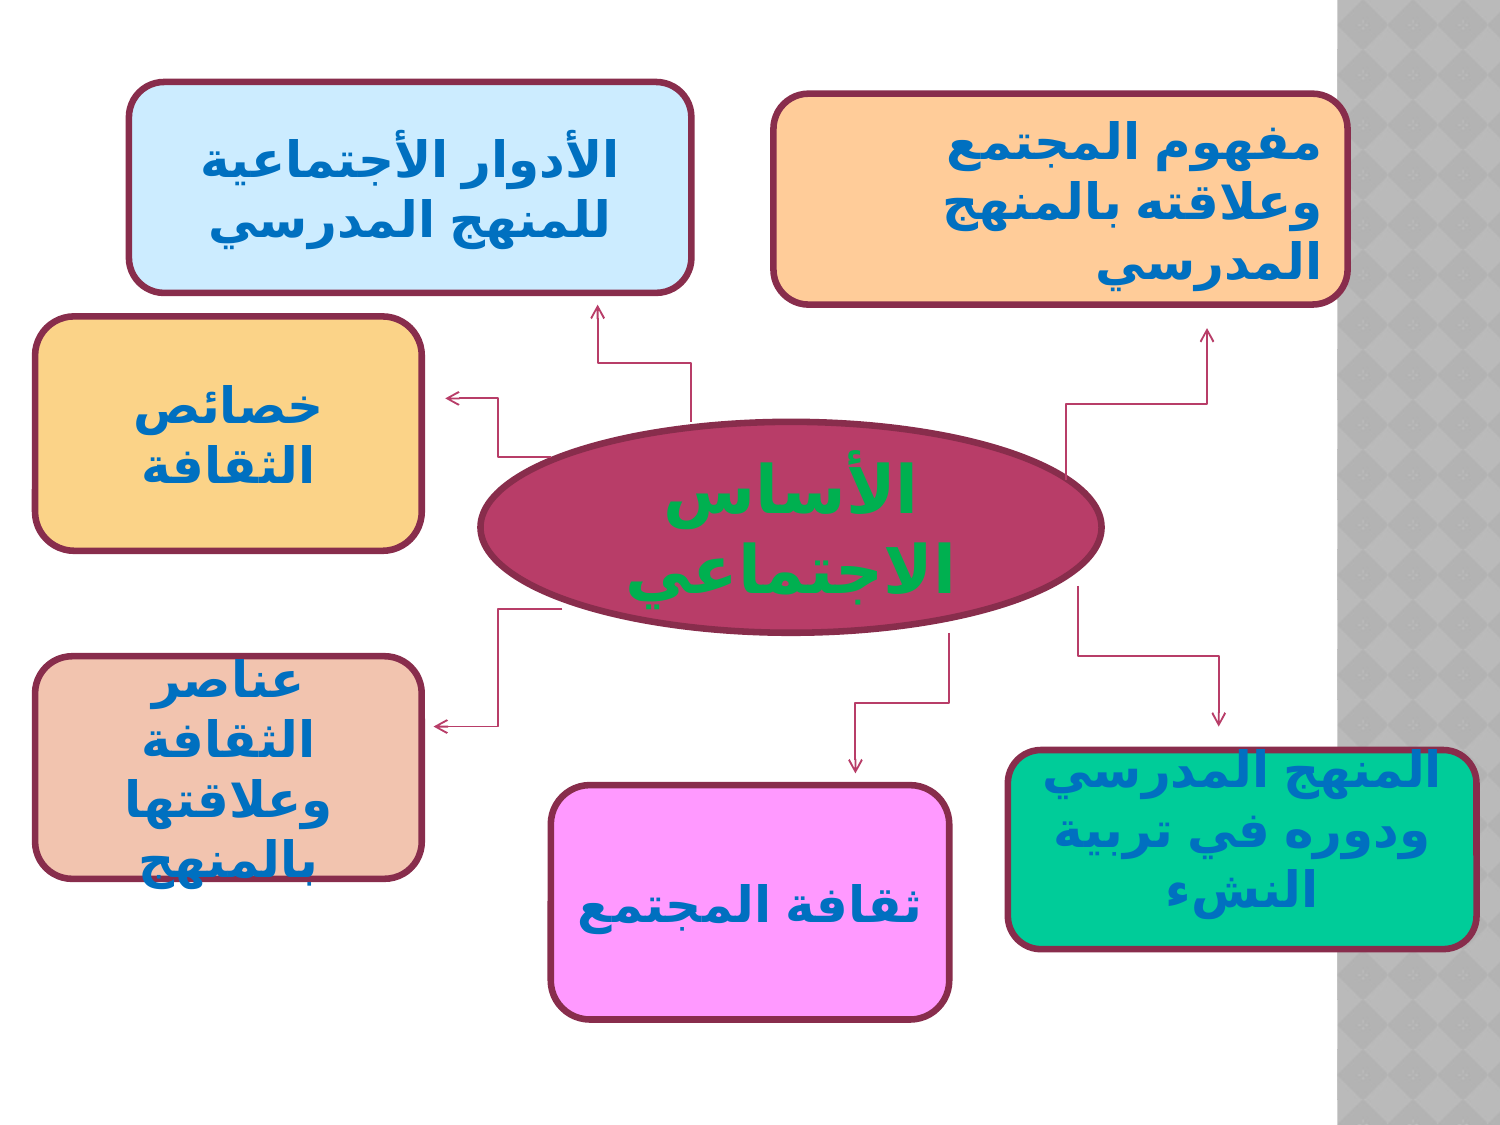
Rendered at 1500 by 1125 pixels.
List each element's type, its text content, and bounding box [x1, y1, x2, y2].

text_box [1077, 585, 1220, 727]
text_box الأساس الاجتماعي [477, 418, 1105, 637]
text_box الأدوار الأجتماعية للمنهج المدرسي [125, 78, 695, 297]
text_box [1060, 333, 1214, 475]
text_box المنهج المدرسي ودوره في تربية النشء [1004, 746, 1480, 953]
text_box ثقافة المجتمع [547, 781, 953, 1023]
text_box عناصر الثقافة وعلاقتها بالمنهج [31, 652, 426, 883]
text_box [831, 655, 974, 751]
text_box مفهوم المجتمع وعلاقته بالمنهج المدرسي [770, 90, 1351, 308]
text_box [444, 397, 552, 458]
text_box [585, 315, 704, 411]
text_box خصائص الثقافة [31, 313, 426, 555]
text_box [433, 608, 563, 727]
